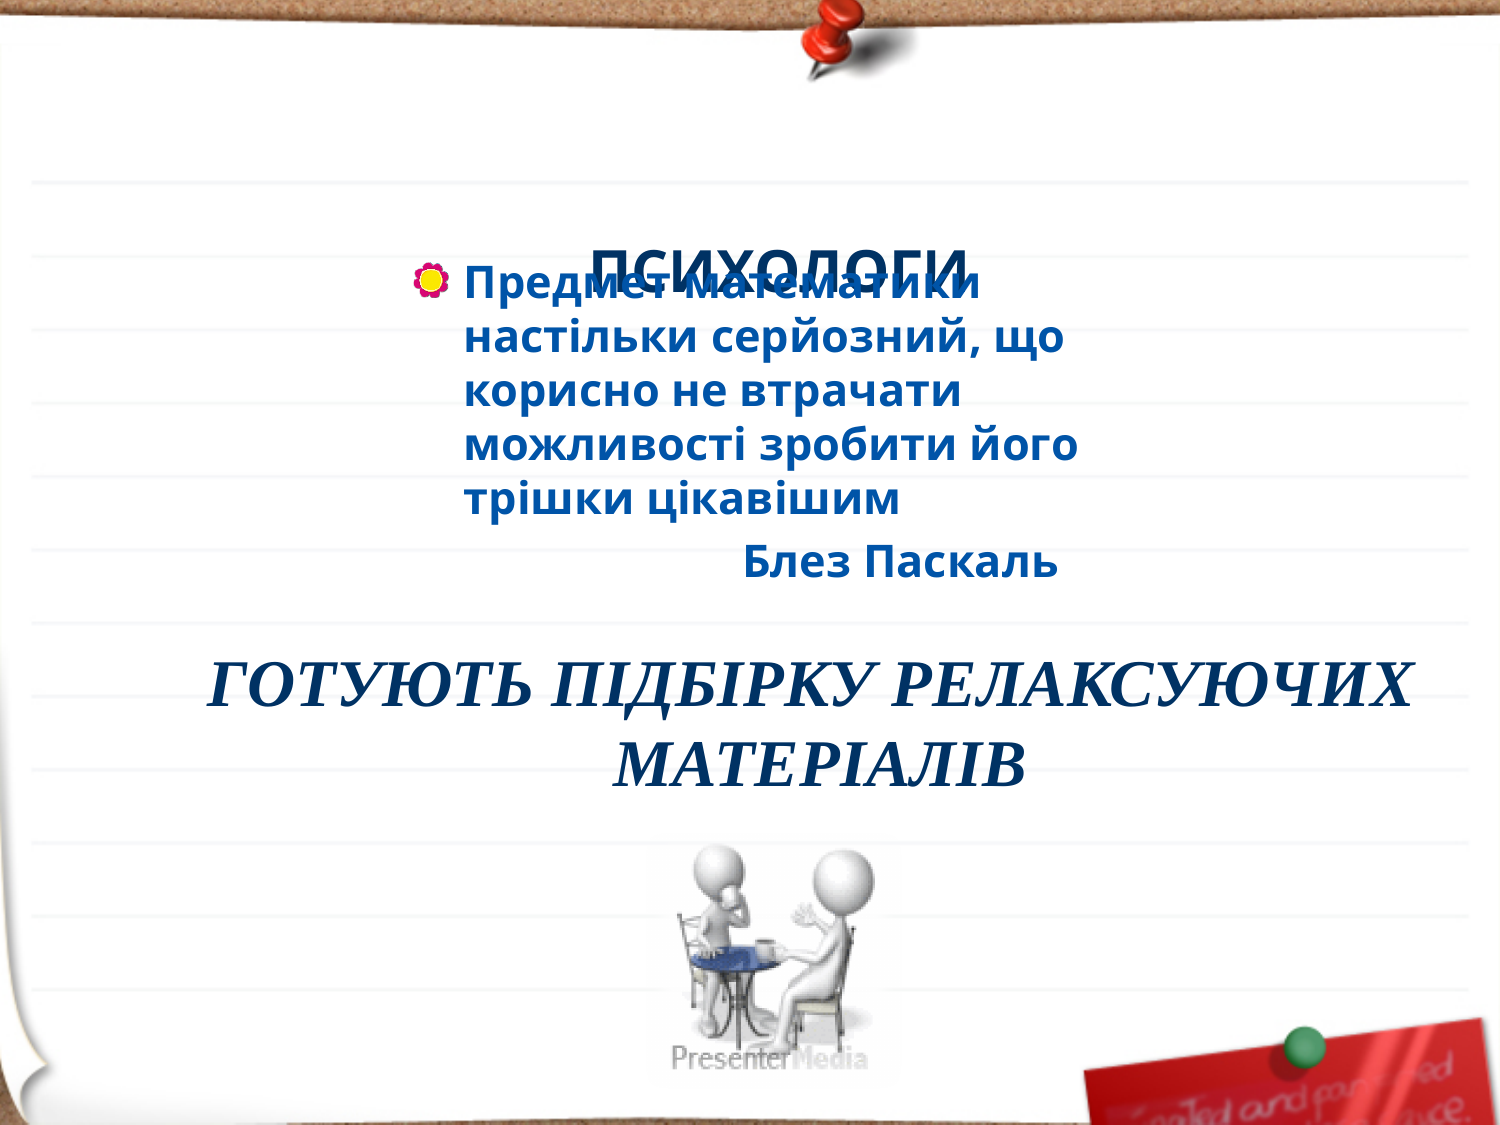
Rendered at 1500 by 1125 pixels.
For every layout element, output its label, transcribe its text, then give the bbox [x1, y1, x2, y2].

text_box Готують підбірку релаксуючих матеріалів [192, 632, 1448, 808]
picture [0, 0, 1500, 1125]
title Психологи [199, 168, 1360, 371]
text_box Предмет математики настільки серйозний, що корисно не втрачати можливості зробити його трішки цікавішим Блез Паскаль [398, 246, 1114, 598]
